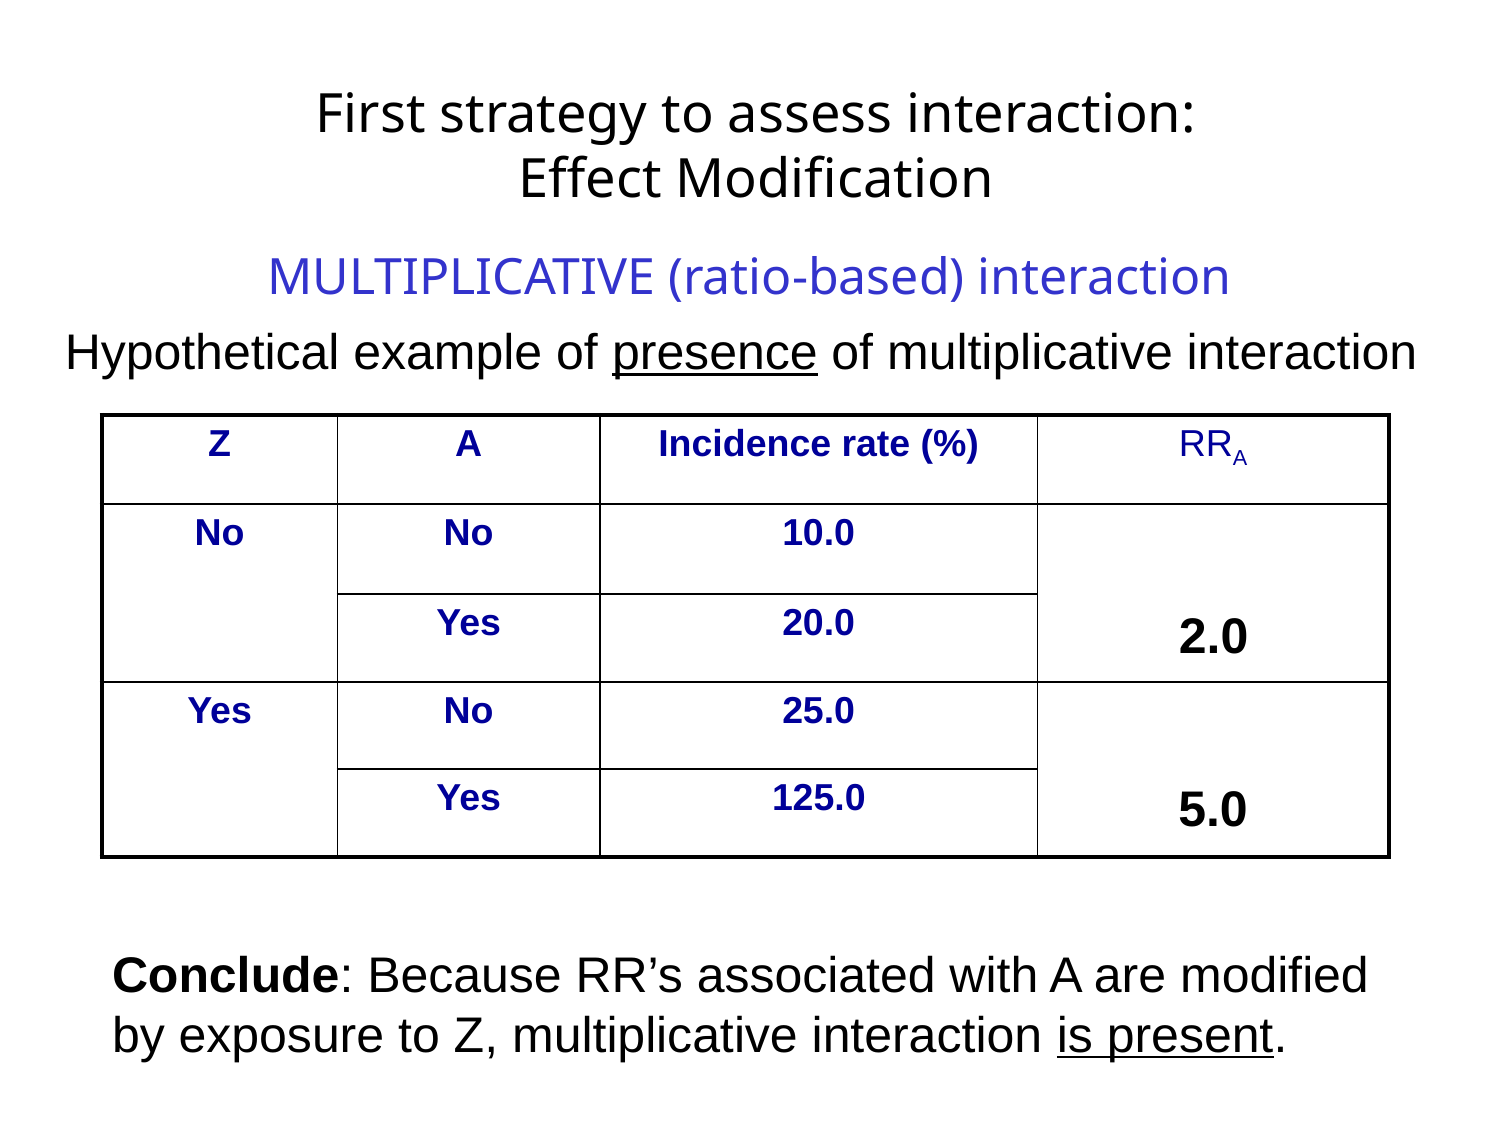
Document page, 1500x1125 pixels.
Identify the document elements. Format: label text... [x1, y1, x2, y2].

table_cell Yes [338, 595, 599, 681]
table_cell 20.0 [601, 595, 1037, 681]
table_cell No [338, 683, 599, 768]
table_cell 25.0 [601, 683, 1037, 768]
table_header A [338, 417, 599, 503]
table_cell Yes [104, 683, 337, 855]
text_box MULTIPLICATIVE (ratio-based) interaction [0, 224, 1500, 325]
table_cell 10.0 [601, 505, 1037, 593]
text_box 5.0 [1163, 768, 1263, 844]
text_box 2.0 [1164, 596, 1264, 671]
text_box Conclude: Because RR’s associated with A are modified by exposure to Z, multiplicative interaction is present. [97, 935, 1413, 1071]
table_header RRA [1038, 417, 1387, 503]
text_box Hypothetical example of presence of multiplicative interaction [49, 325, 1463, 388]
table_cell [1038, 505, 1387, 681]
table_cell [1038, 683, 1387, 855]
text_box First strategy to assess interaction: Effect Modification [74, 74, 1438, 213]
table_header Incidence rate (%) [601, 417, 1037, 503]
table_cell No [104, 505, 337, 681]
table_cell 125.0 [601, 770, 1037, 855]
table_cell Yes [338, 770, 599, 855]
table_cell No [338, 505, 599, 593]
table_header Z [104, 417, 337, 503]
